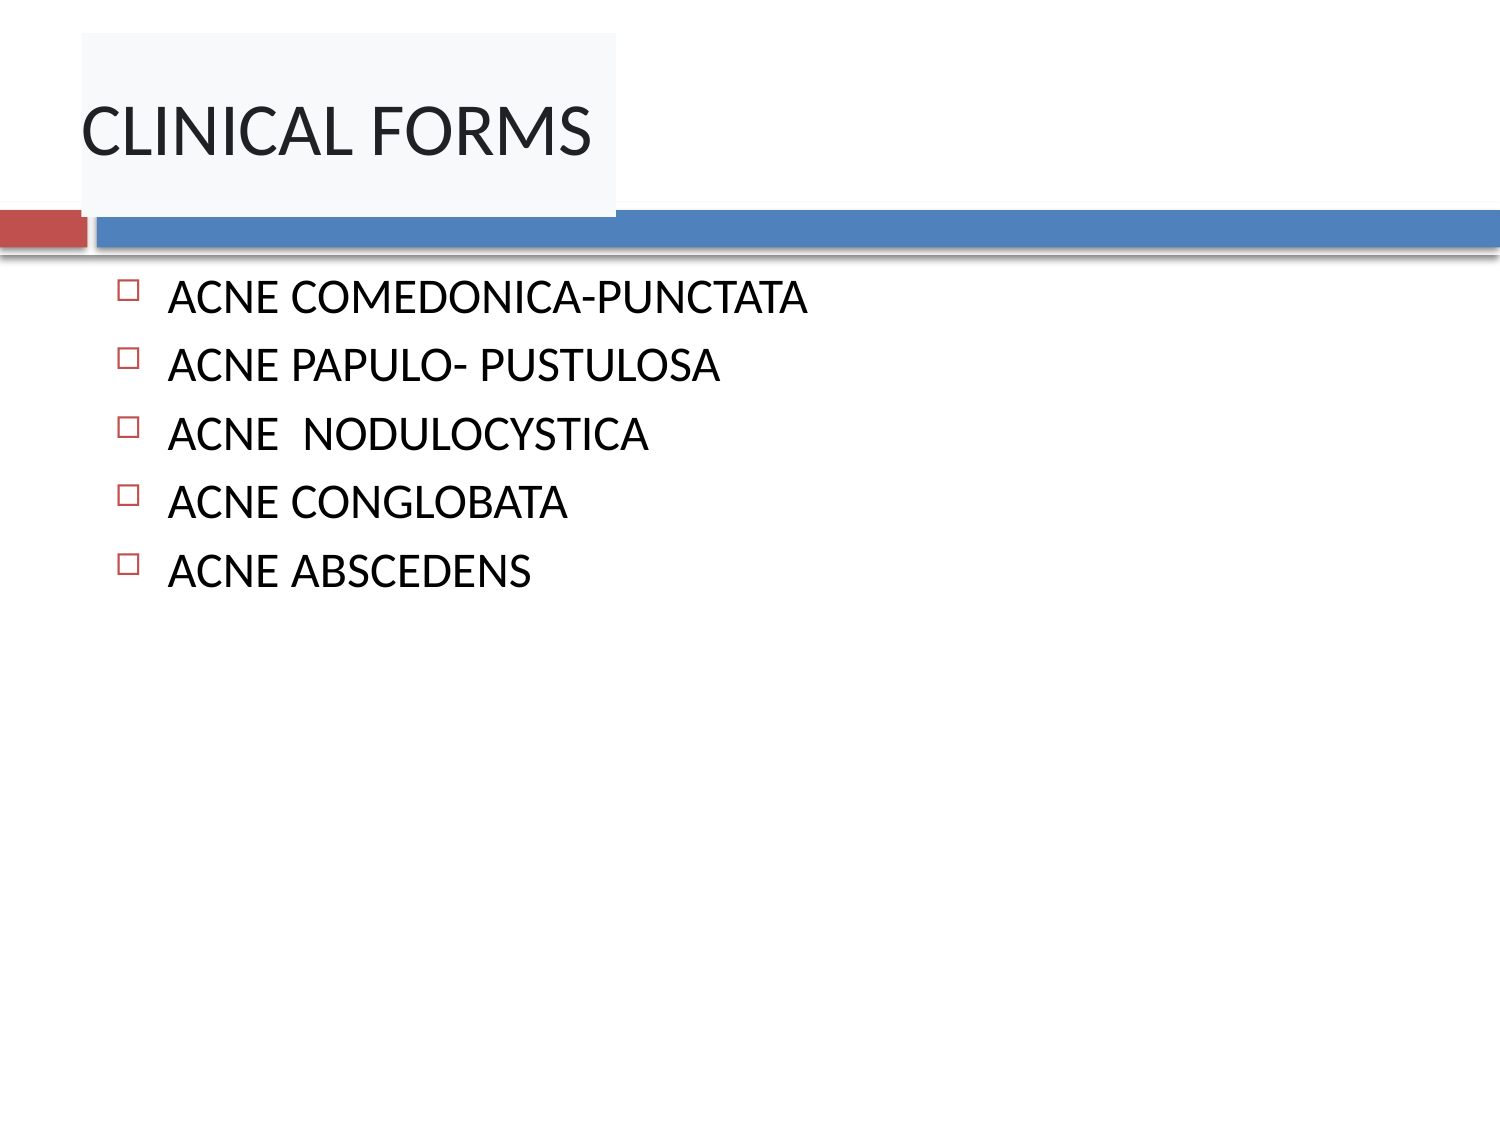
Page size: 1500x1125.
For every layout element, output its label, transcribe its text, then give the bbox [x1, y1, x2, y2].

title CLINICAL FORMS [81, 33, 616, 217]
list ACNE COMEDONICA-PUNCTATA ACNE PAPULO- PUSTULOSA ACNE NODULOCYSTICA ACNE CONGLOBATA ACNE ABSCEDENS [100, 262, 1438, 1005]
